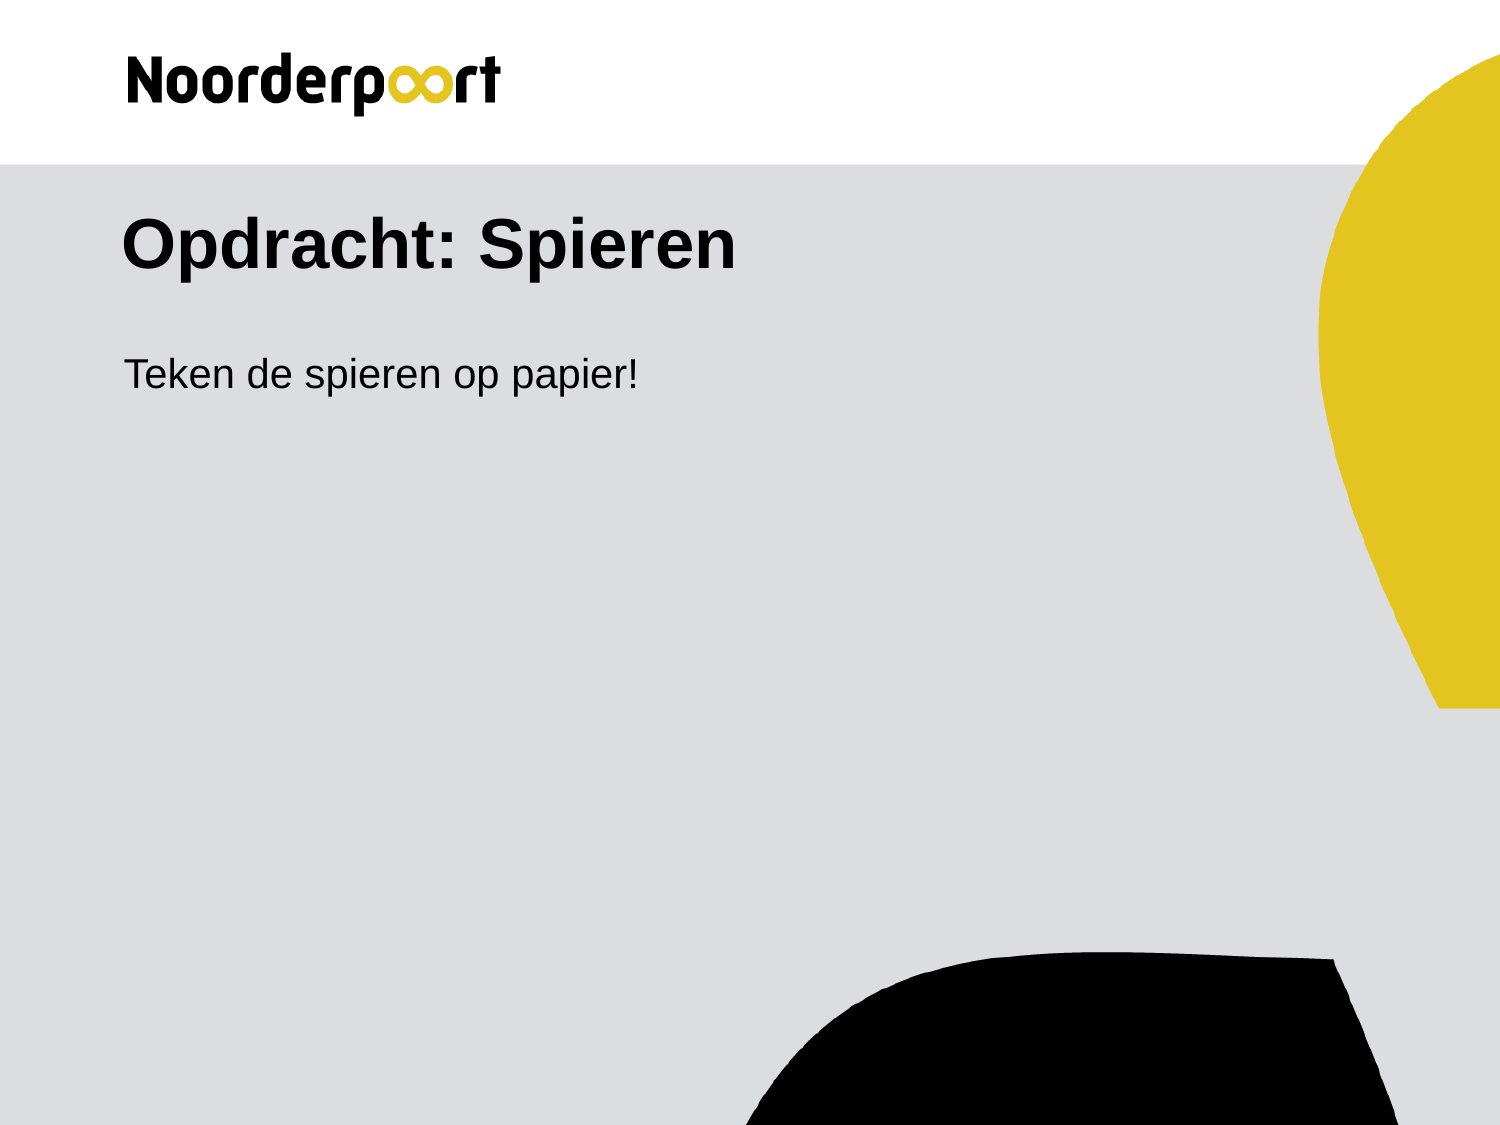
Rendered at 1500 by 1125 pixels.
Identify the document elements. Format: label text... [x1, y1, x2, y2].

title Opdracht: Spieren [106, 187, 1290, 294]
picture [0, 0, 1500, 1125]
list Teken de spieren op papier! [108, 343, 1292, 927]
